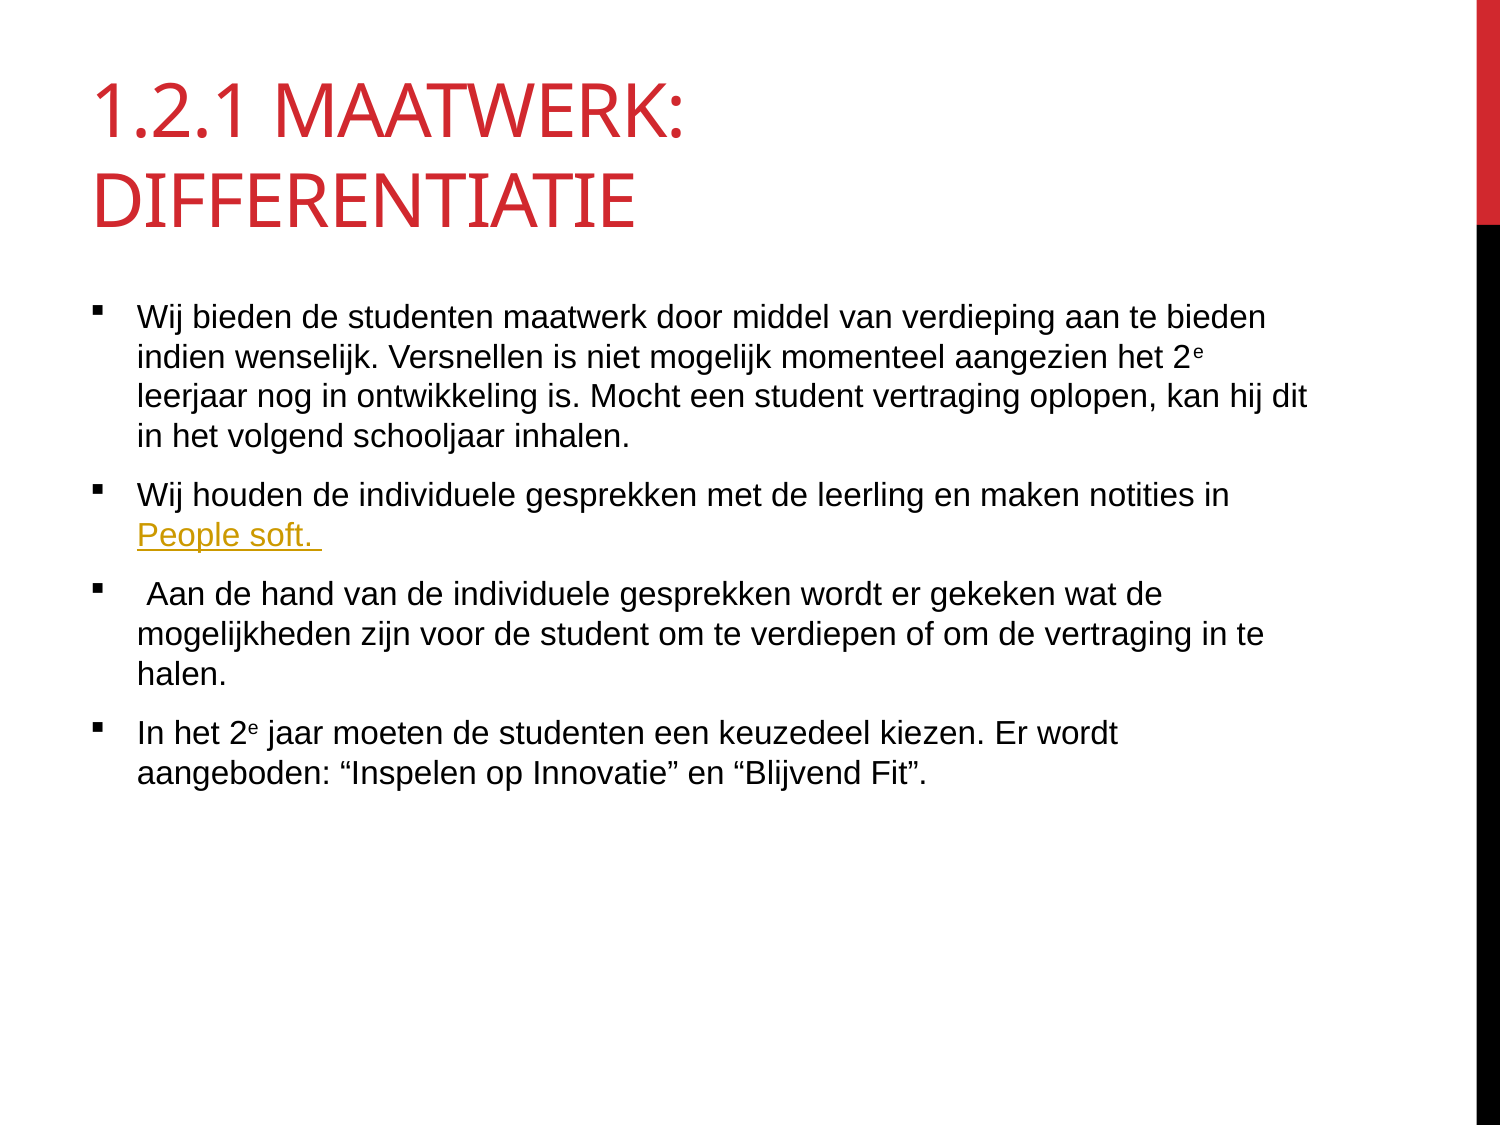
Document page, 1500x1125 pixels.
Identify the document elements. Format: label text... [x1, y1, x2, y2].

list Wij bieden de studenten maatwerk door middel van verdieping aan te bieden indien wenselijk. Versnellen is niet mogelijk momenteel aangezien het 2e leerjaar nog in ontwikkeling is. Mocht een student vertraging oplopen, kan hij dit in het volgend schooljaar inhalen. Wij houden de individuele gesprekken met de leerling en maken notities in People soft. Aan de hand van de individuele gesprekken wordt er gekeken wat de mogelijkheden zijn voor de student om te verdiepen of om de vertraging in te halen. In het 2e jaar moeten de studenten een keuzedeel kiezen. Er wordt aangeboden: “Inspelen op Innovatie” en “Blijvend Fit”. [75, 287, 1325, 1005]
title 1.2.1 Maatwerk: Differentiatie [75, 25, 1025, 250]
